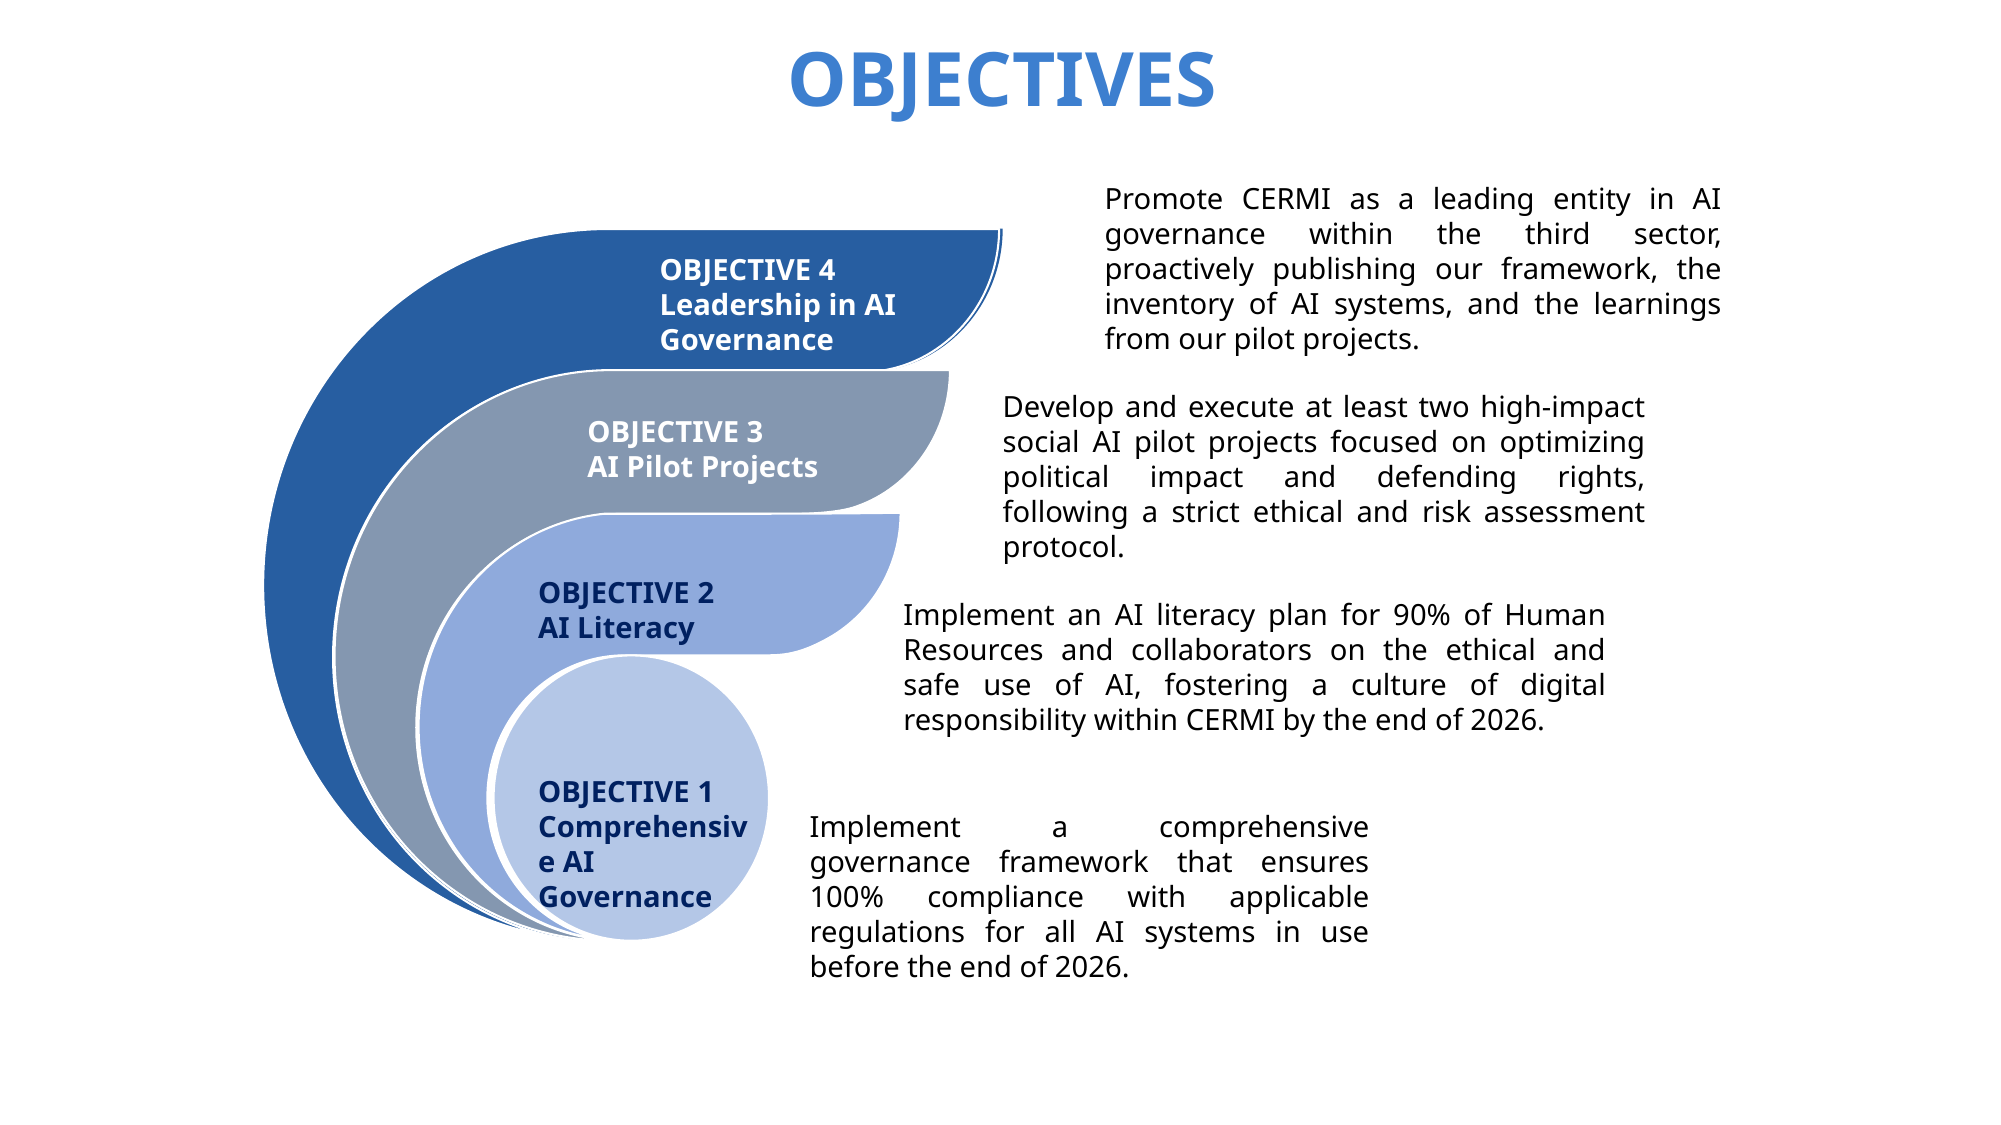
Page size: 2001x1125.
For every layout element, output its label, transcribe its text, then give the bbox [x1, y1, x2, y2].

text_box OBJECTIVES [773, 24, 1233, 175]
text_box Implement an AI literacy plan for 90% of Human Resources and collaborators on the ethical and safe use of AI, fostering a culture of digital responsibility within CERMI by the end of 2026. [1003, 596, 1607, 737]
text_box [418, 512, 901, 941]
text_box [263, 228, 1003, 940]
text_box Implement a comprehensive governance framework that ensures 100% compliance with applicable regulations for all AI systems in use before the end of 2026. [809, 808, 1370, 984]
text_box Promote CERMI as a leading entity in AI governance within the third sector, proactively publishing our framework, the inventory of AI systems, and the learnings from our pilot projects. [1104, 180, 1722, 356]
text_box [334, 370, 950, 941]
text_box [493, 655, 769, 941]
text_box Develop and execute at least two high-impact social AI pilot projects focused on optimizing political impact and defending rights, following a strict ethical and risk assessment protocol. [1003, 388, 1646, 564]
